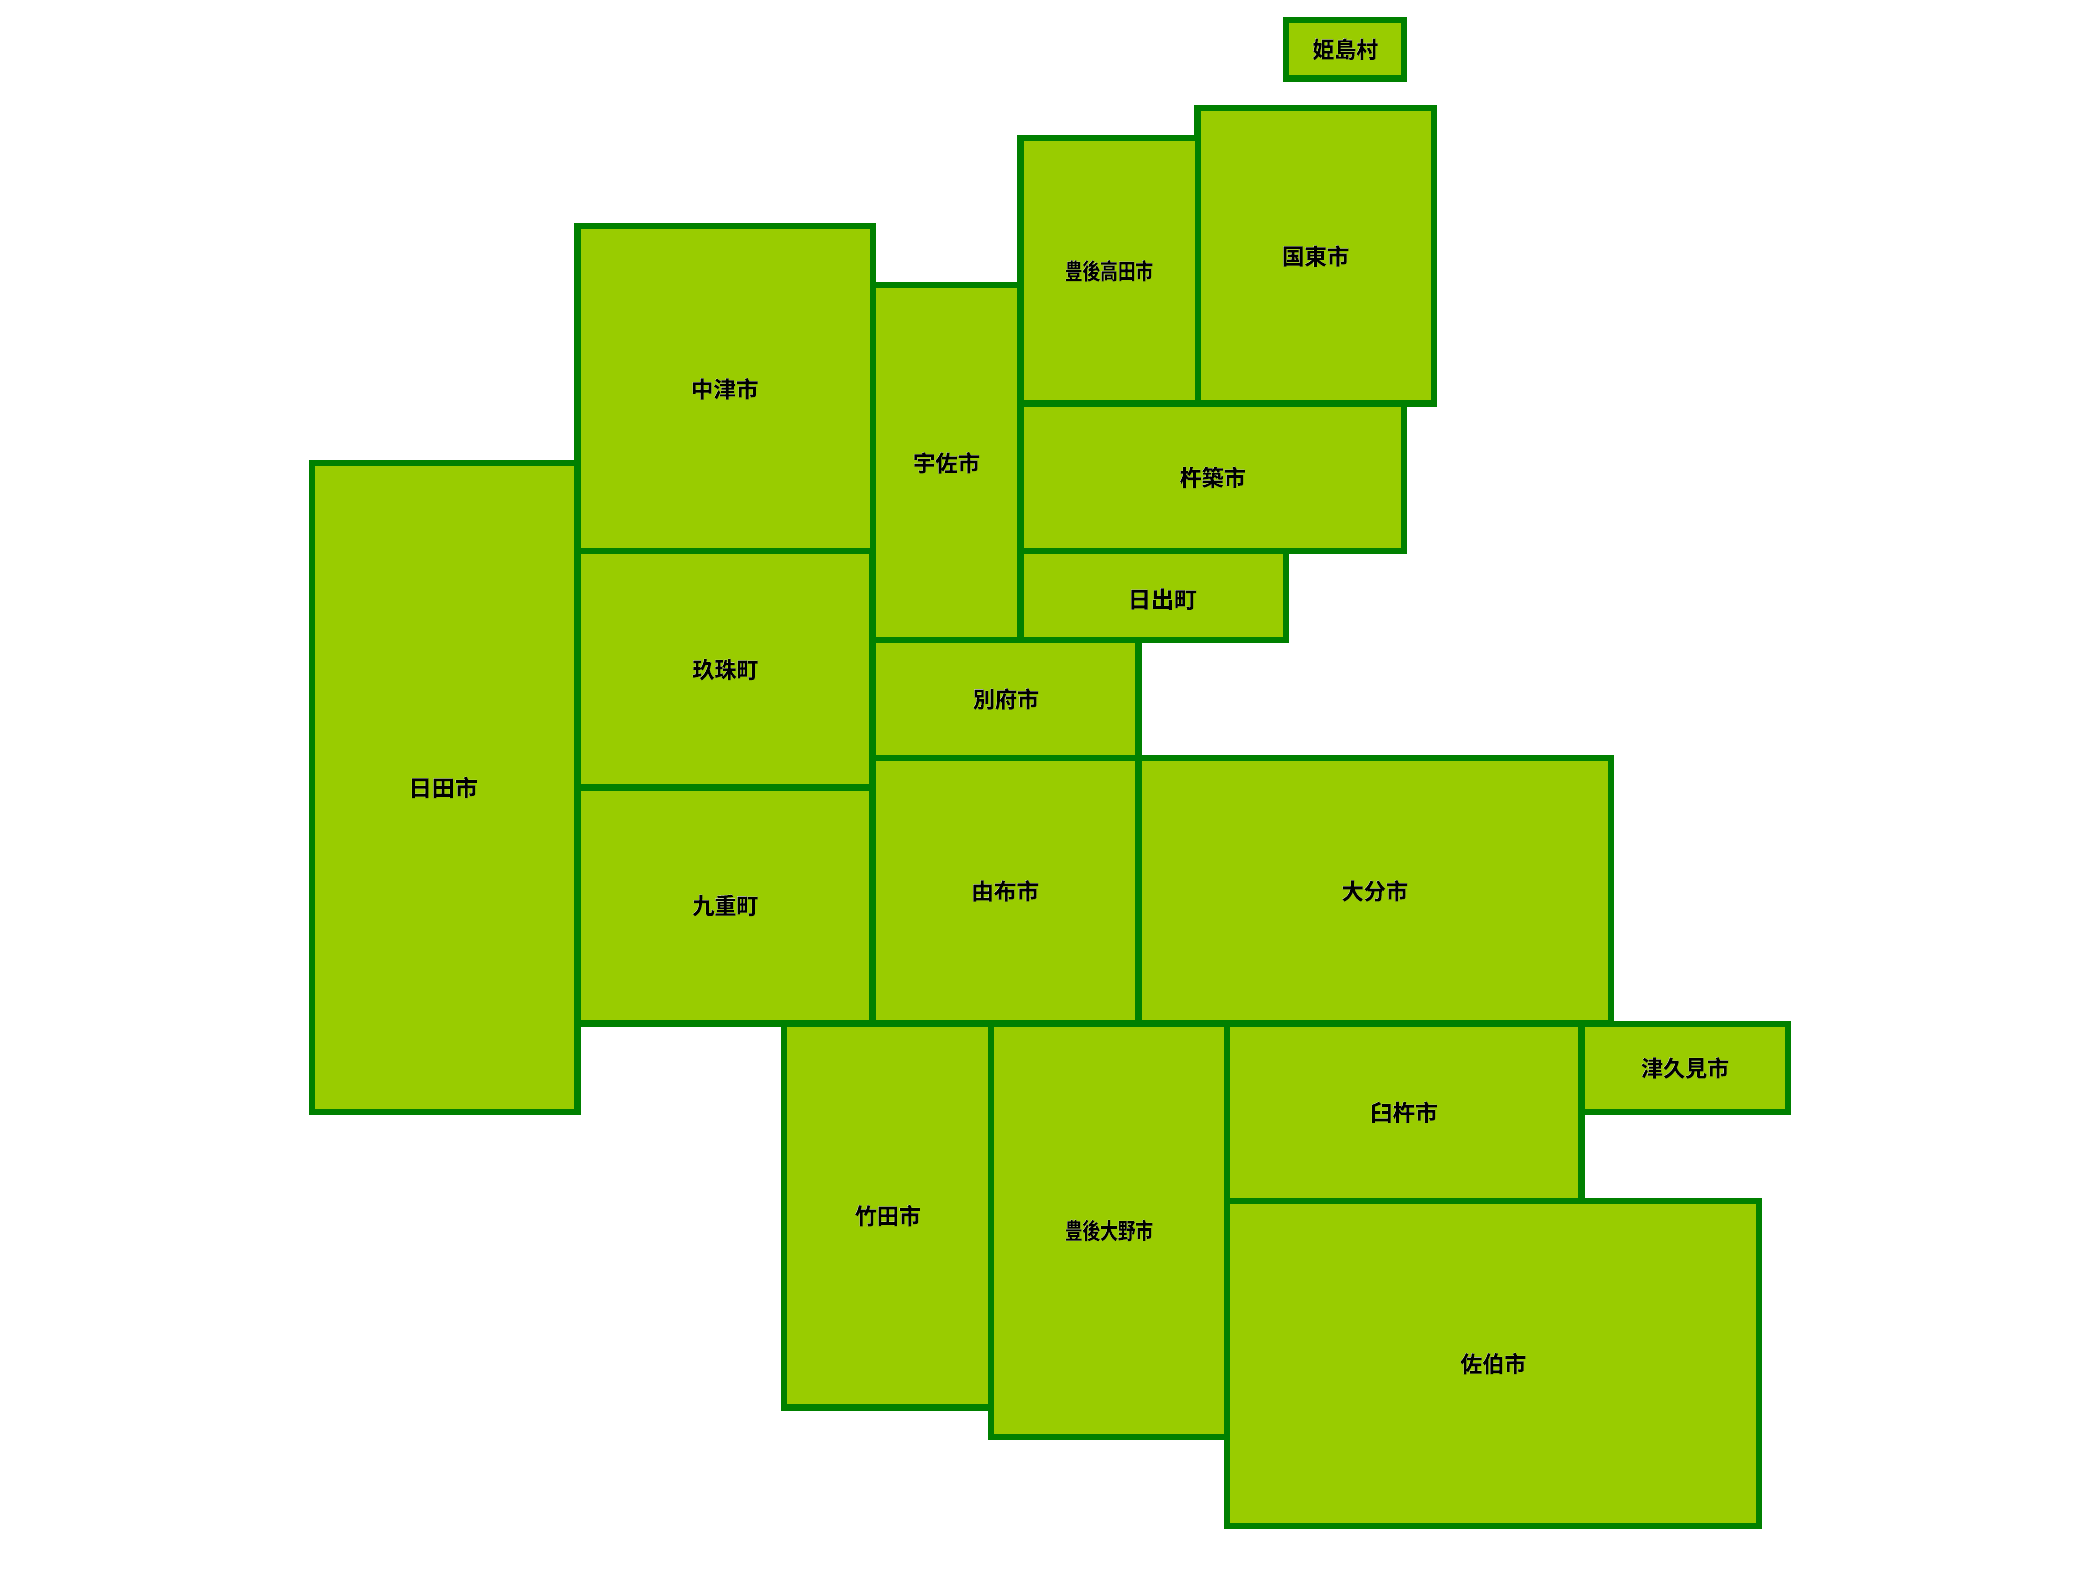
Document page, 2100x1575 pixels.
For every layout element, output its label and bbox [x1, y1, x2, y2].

text_box [1641, 1056, 1729, 1080]
text_box [692, 377, 758, 400]
text_box [411, 776, 478, 799]
text_box [692, 894, 758, 917]
text_box [972, 879, 1039, 902]
text_box [1065, 1219, 1153, 1242]
text_box [972, 687, 1039, 710]
text_box [1179, 466, 1246, 489]
text_box [1065, 259, 1153, 282]
text_box [1371, 1100, 1438, 1124]
text_box [913, 451, 980, 474]
text_box [311, 19, 1789, 1526]
text_box [1341, 879, 1408, 902]
text_box [1130, 587, 1197, 611]
text_box [1312, 37, 1378, 61]
text_box [692, 658, 758, 681]
text_box [1283, 244, 1349, 268]
text_box [854, 1204, 921, 1227]
text_box [1460, 1352, 1526, 1375]
